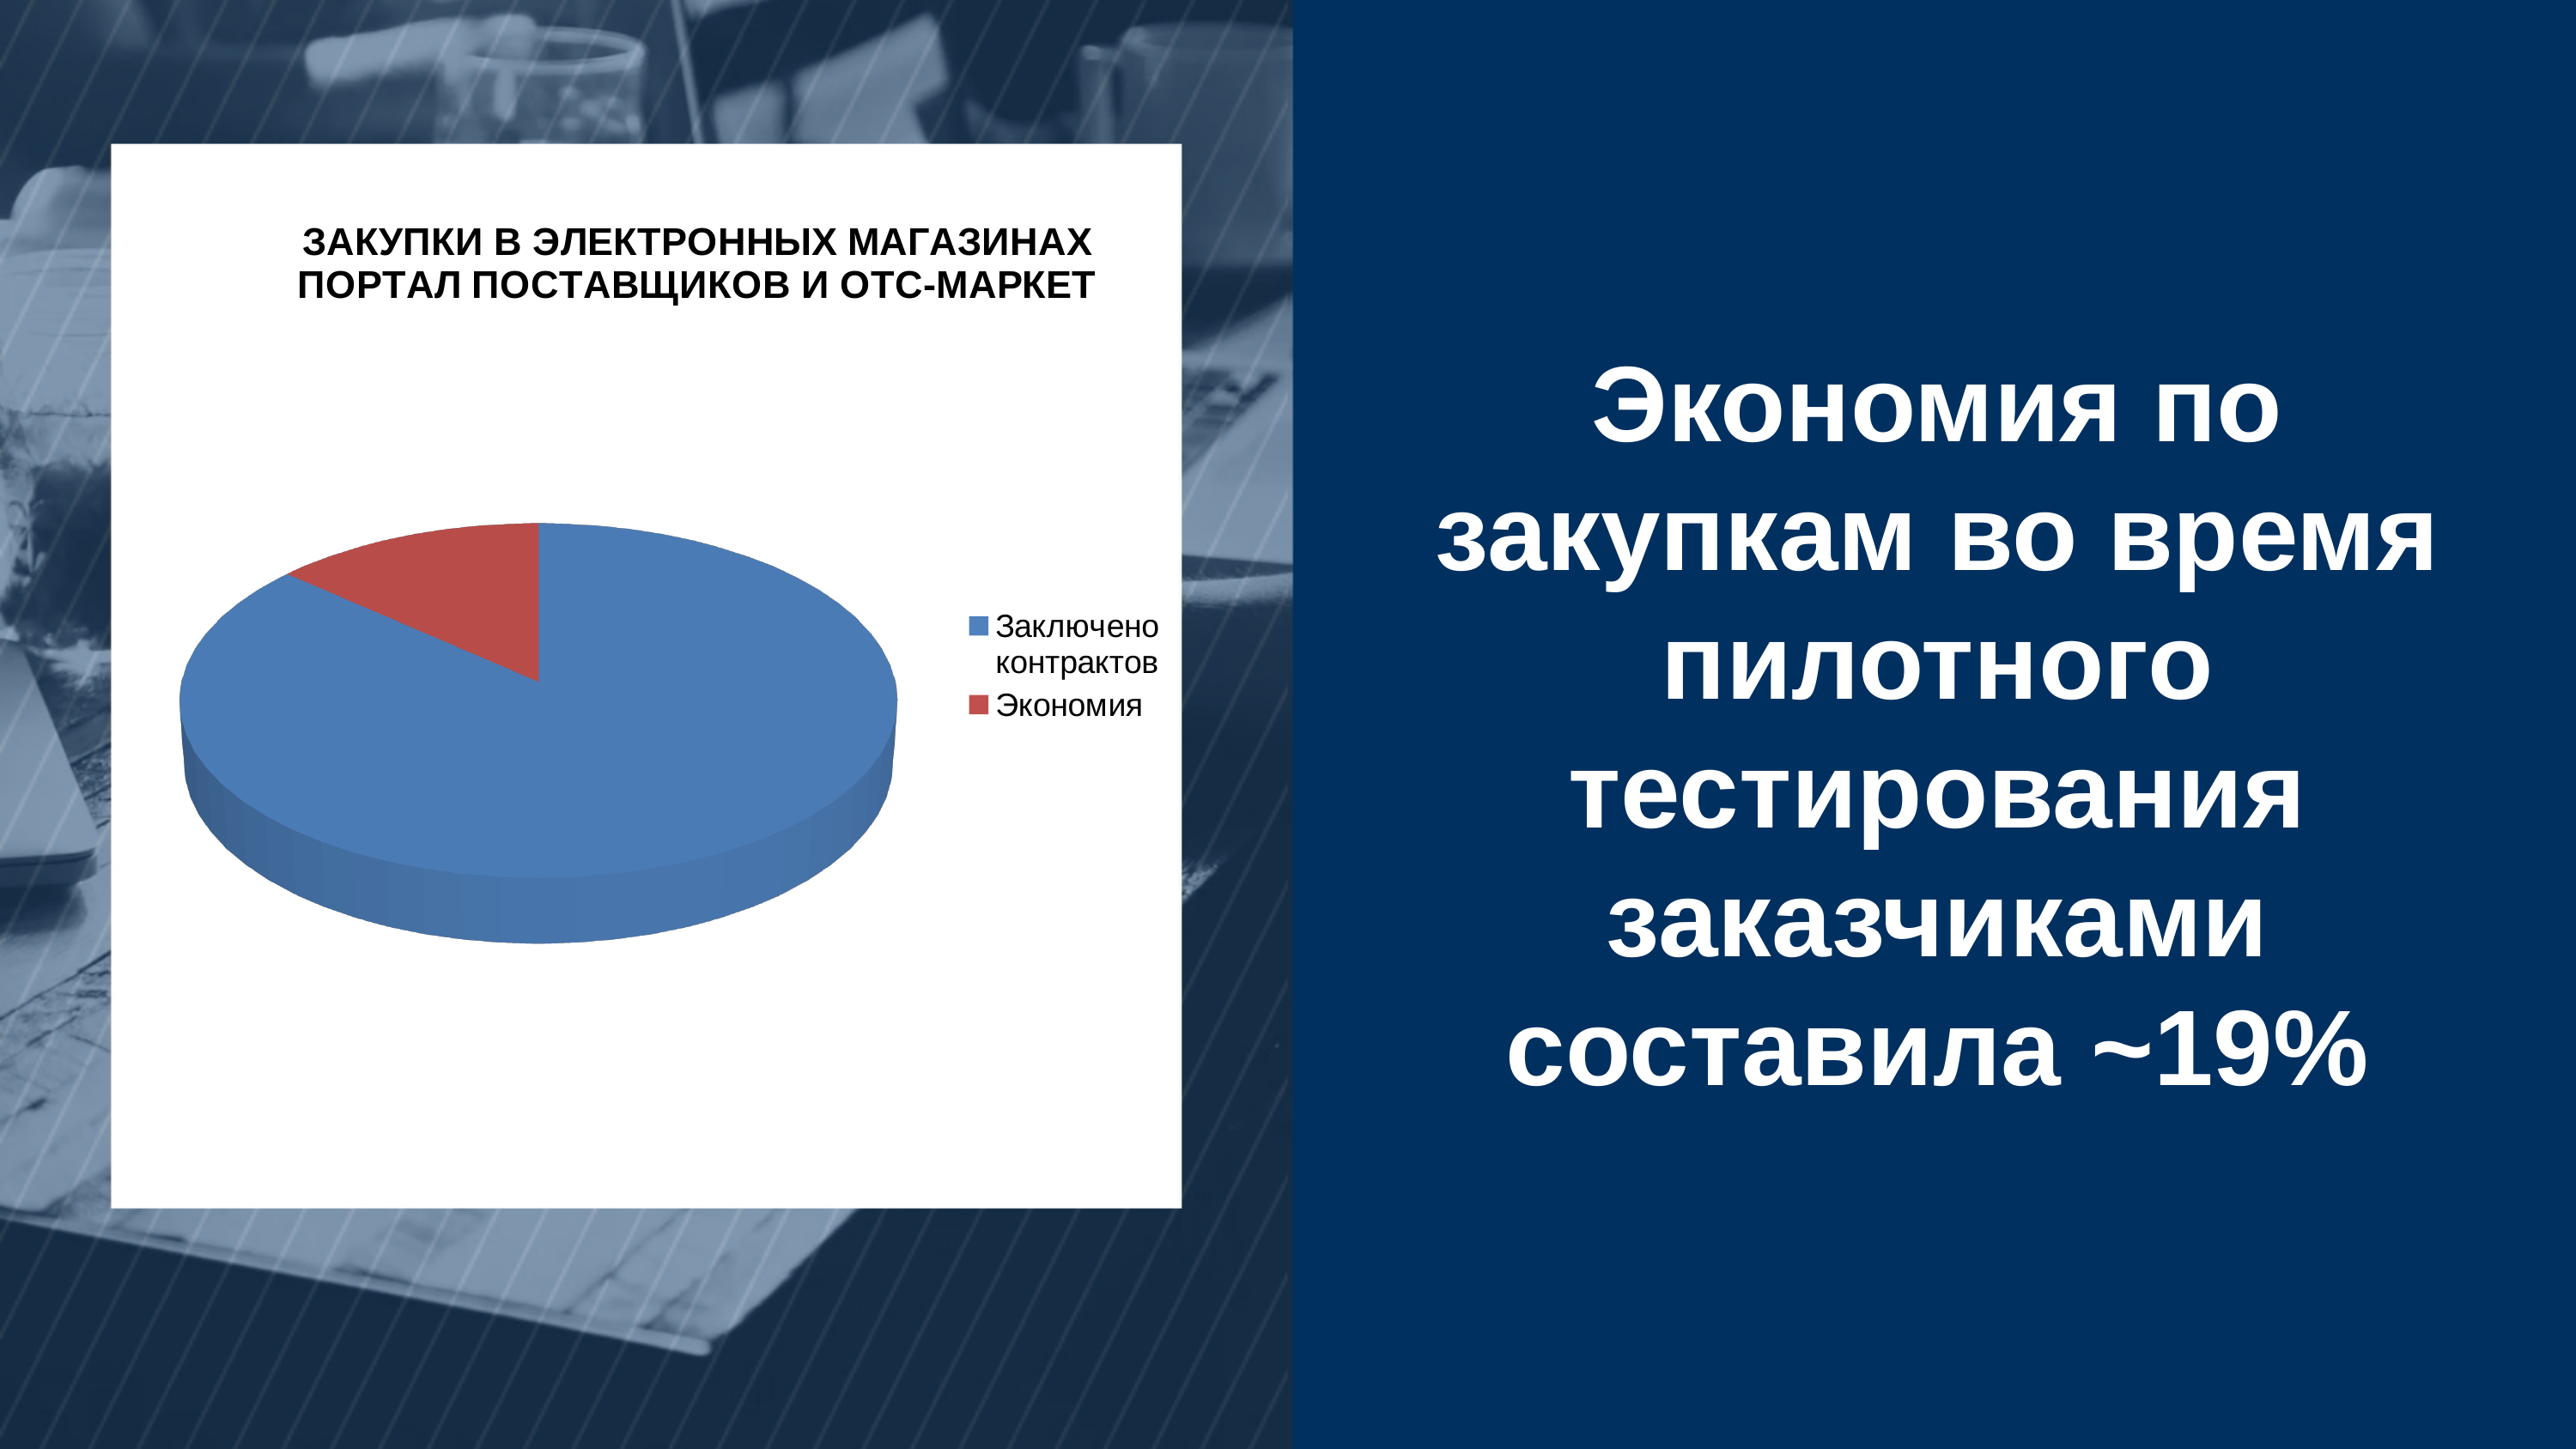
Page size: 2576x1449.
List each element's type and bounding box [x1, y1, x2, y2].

picture [0, 0, 2576, 1449]
chart [118, 144, 1182, 1186]
